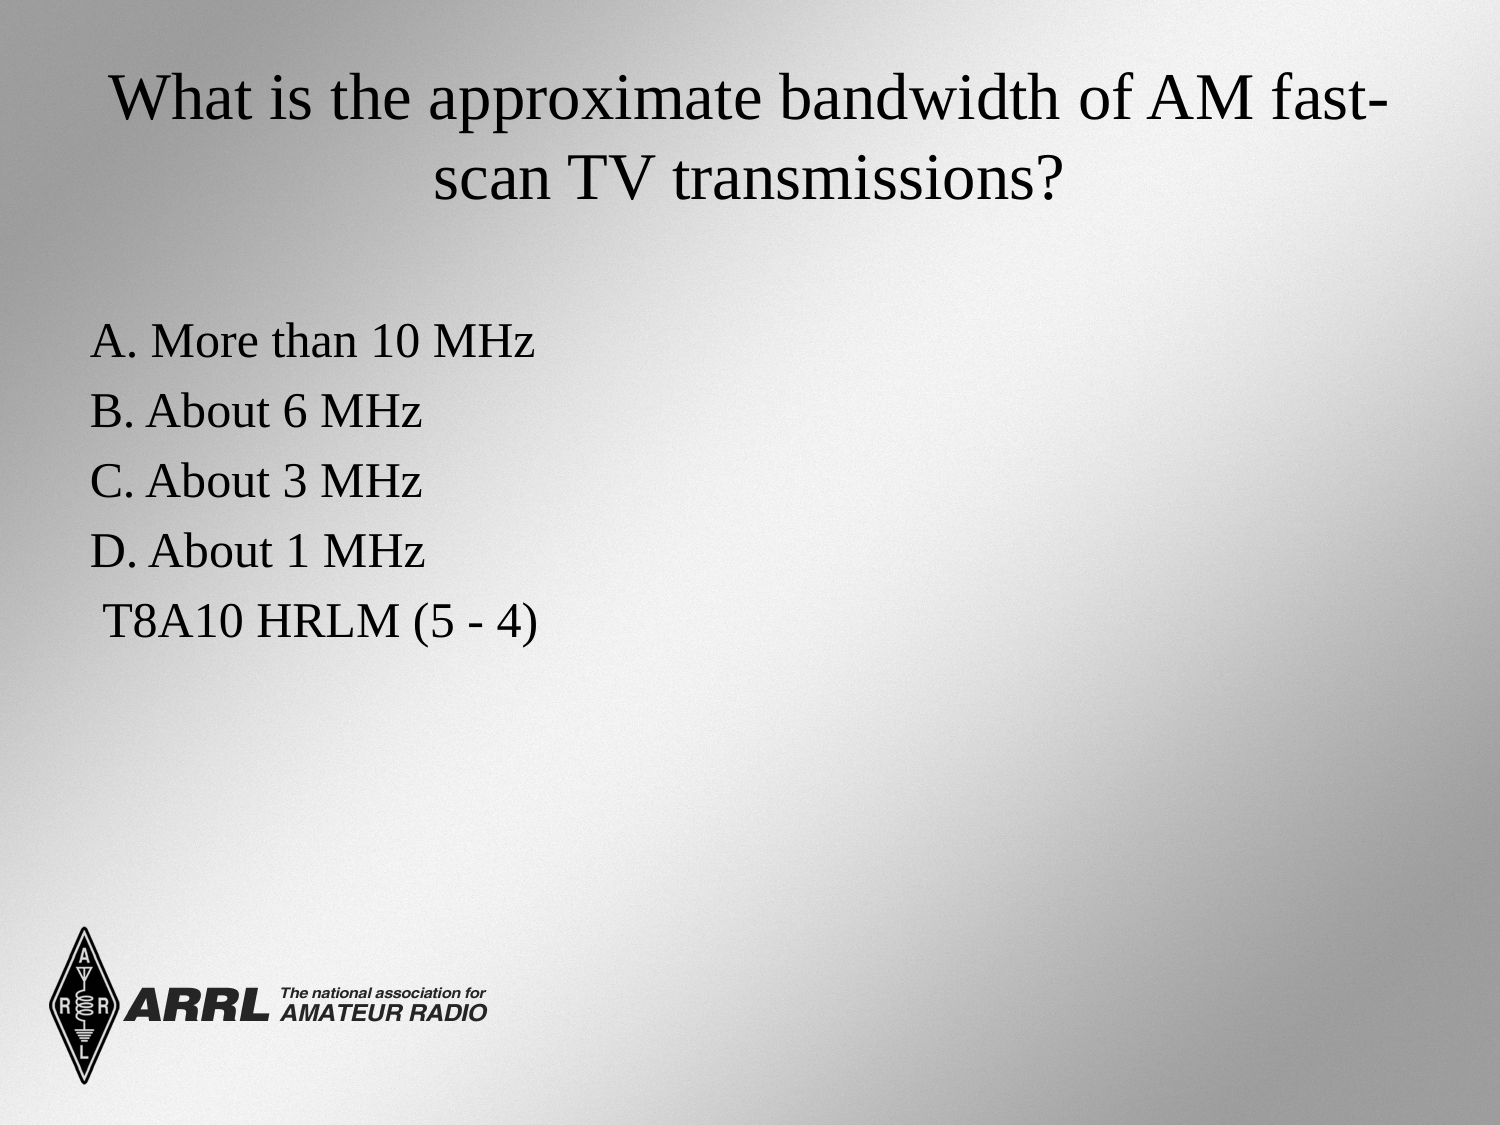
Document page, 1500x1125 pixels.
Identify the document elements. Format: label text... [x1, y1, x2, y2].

title What is the approximate bandwidth of AM fast-scan TV transmissions? [75, 45, 1425, 233]
picture [0, 0, 1500, 1125]
list A. More than 10 MHz B. About 6 MHz C. About 3 MHz D. About 1 MHz T8A10 HRLM (5 - 4) [75, 299, 1425, 1005]
